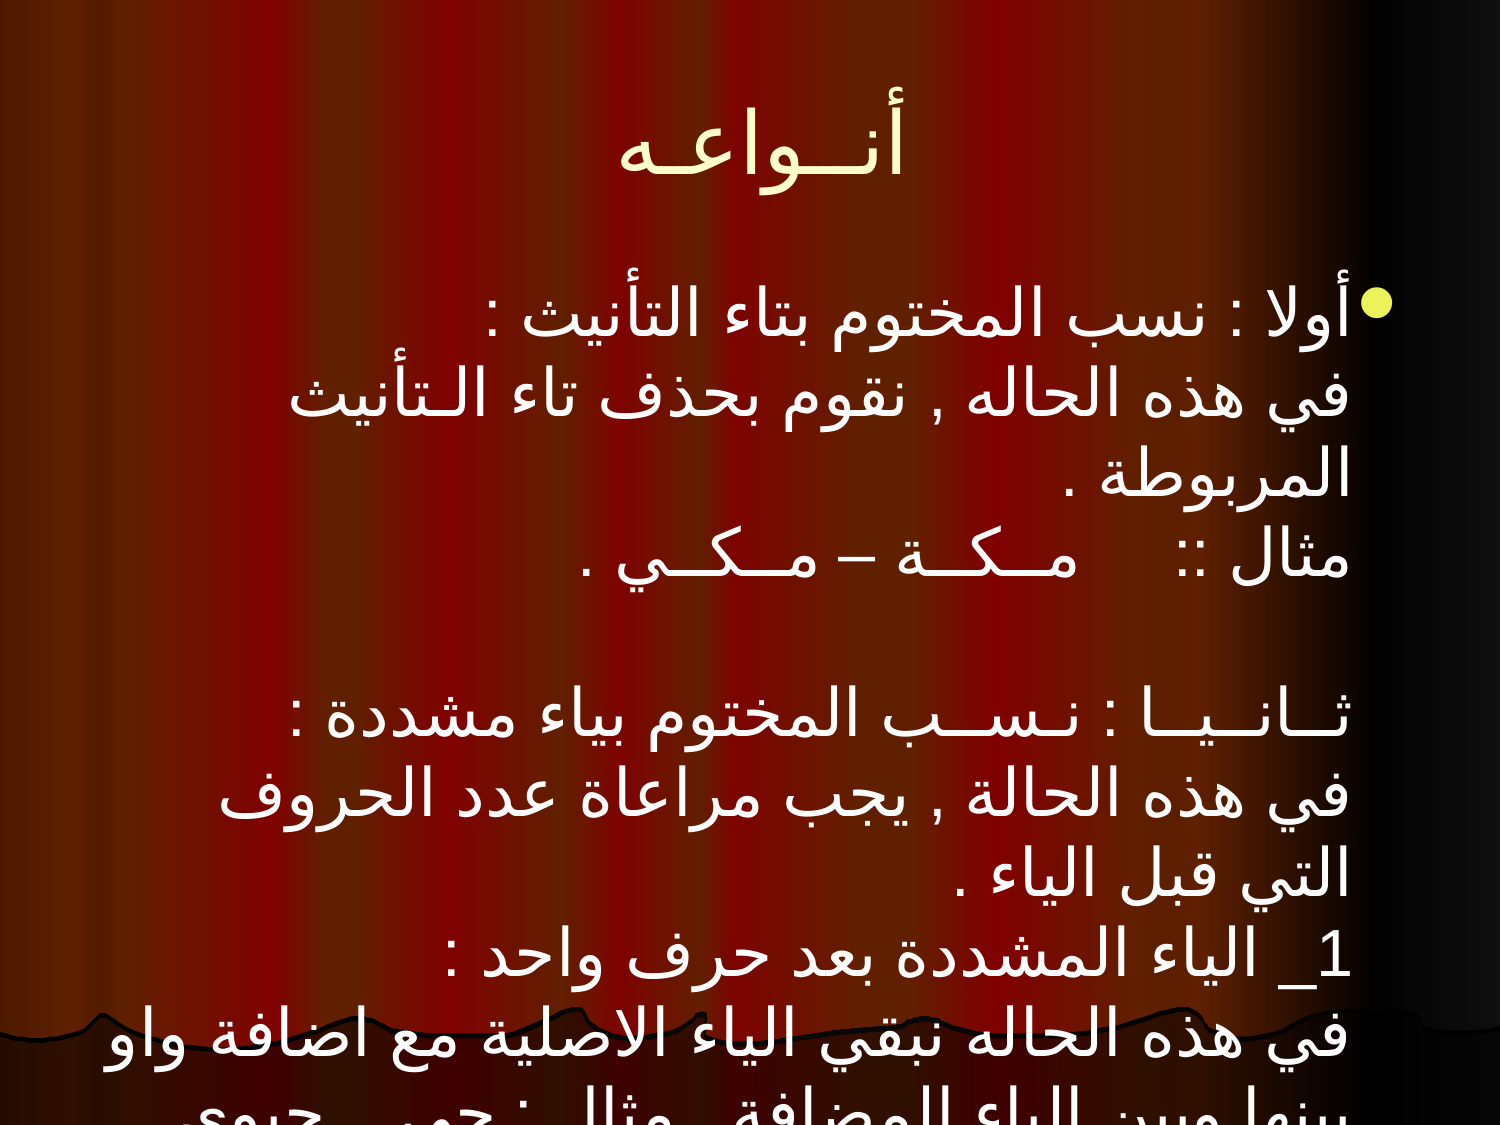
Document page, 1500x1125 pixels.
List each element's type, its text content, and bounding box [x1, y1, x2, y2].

list أولا : نسب المختوم بتاء التأنيث : في هذه الحاله , نقوم بحذف تاء الـتأنيث المربوطة . مثال :: مــكــة – مــكــي . ثــانــيــا : نـســب المختوم بياء مشددة : في هذه الحالة , يجب مراعاة عدد الحروف التي قبل الياء . 1_ الياء المشددة بعد حرف واحد : في هذه الحاله نبقي الياء الاصلية مع اضافة واو بينها وبين الياء المضافة . مثال : حي _ حيوي . [75, 262, 1425, 1006]
title أنــواعـه [75, 45, 1425, 233]
